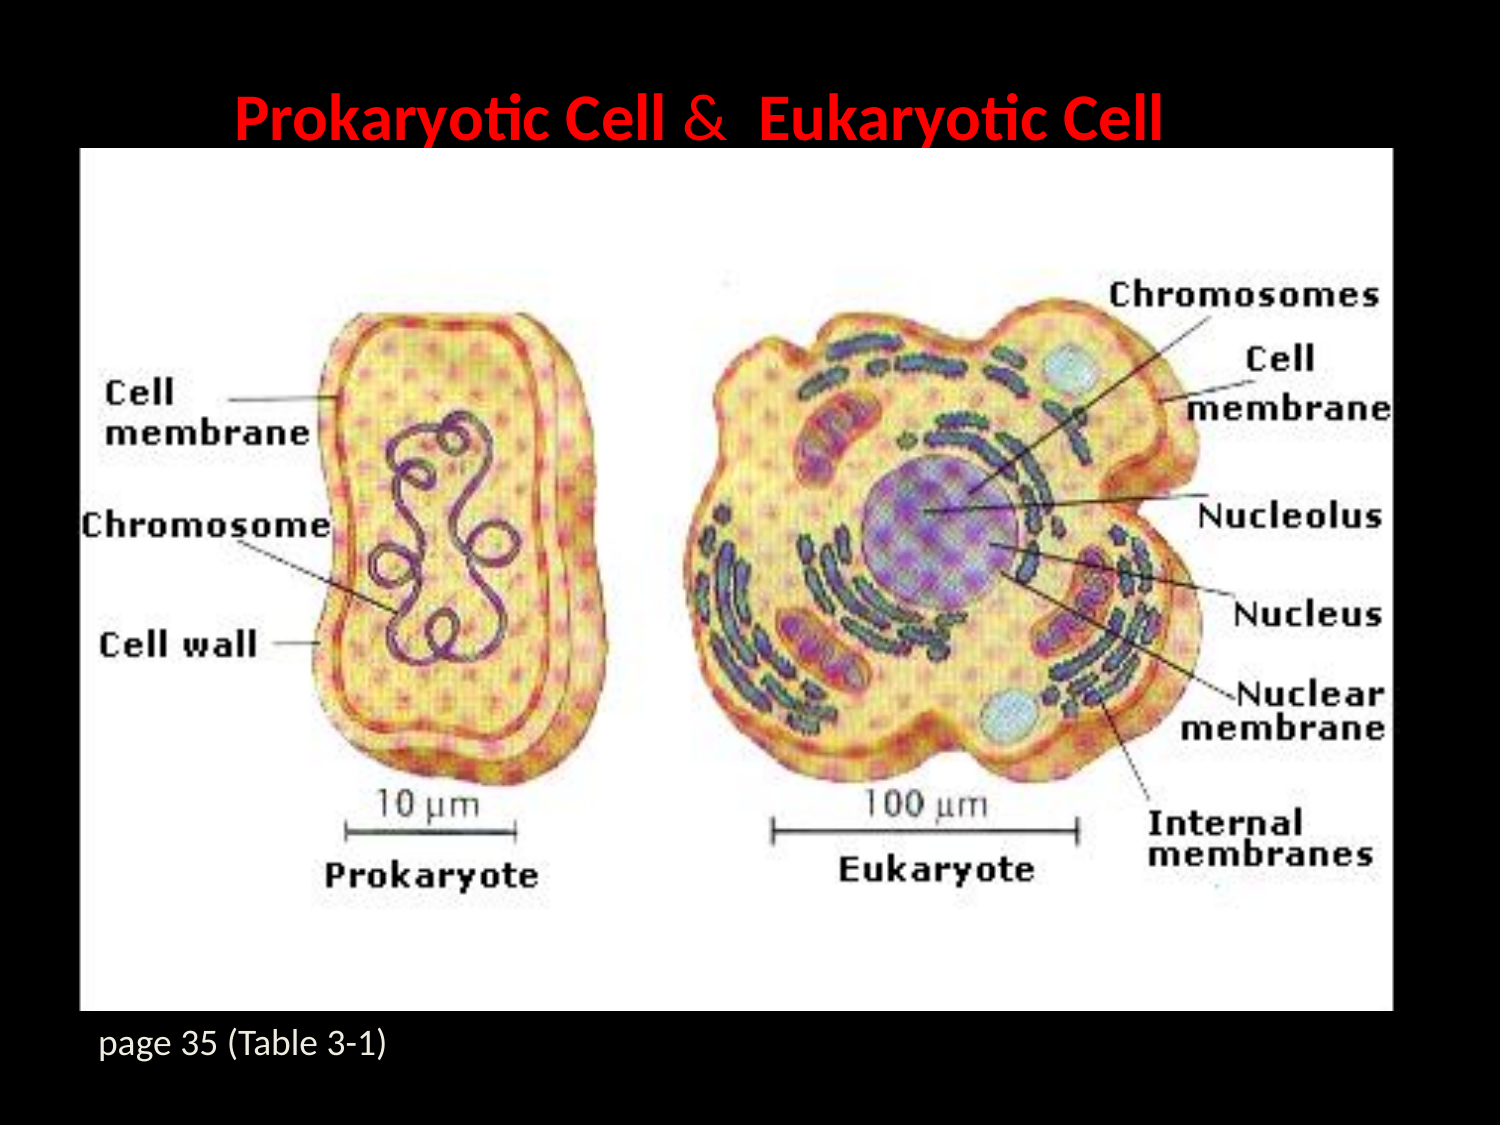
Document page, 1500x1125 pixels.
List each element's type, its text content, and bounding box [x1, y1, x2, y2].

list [74, 148, 1401, 1012]
title Prokaryotic Cell & Eukaryotic Cell [75, 45, 1325, 146]
text_box page 35 (Table 3-1) [74, 1019, 825, 1116]
